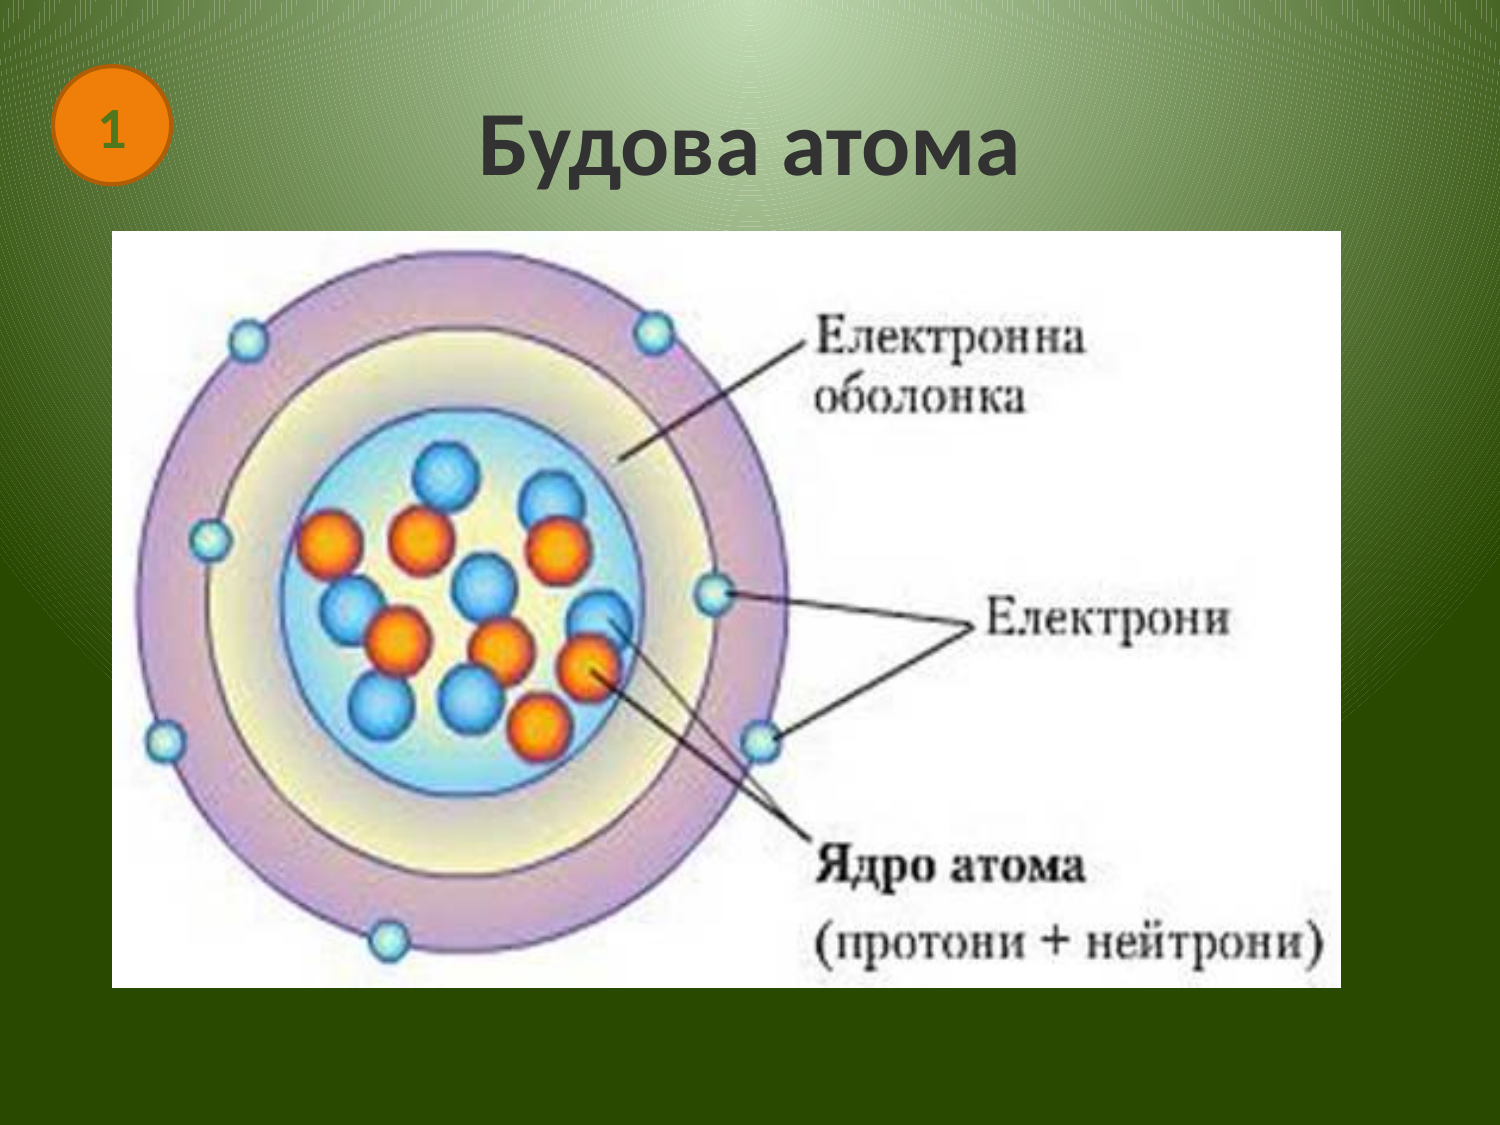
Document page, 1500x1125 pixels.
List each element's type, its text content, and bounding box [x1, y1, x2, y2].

title Будова атома [75, 45, 1425, 233]
picture [111, 231, 1341, 988]
text_box 1 [50, 64, 174, 187]
